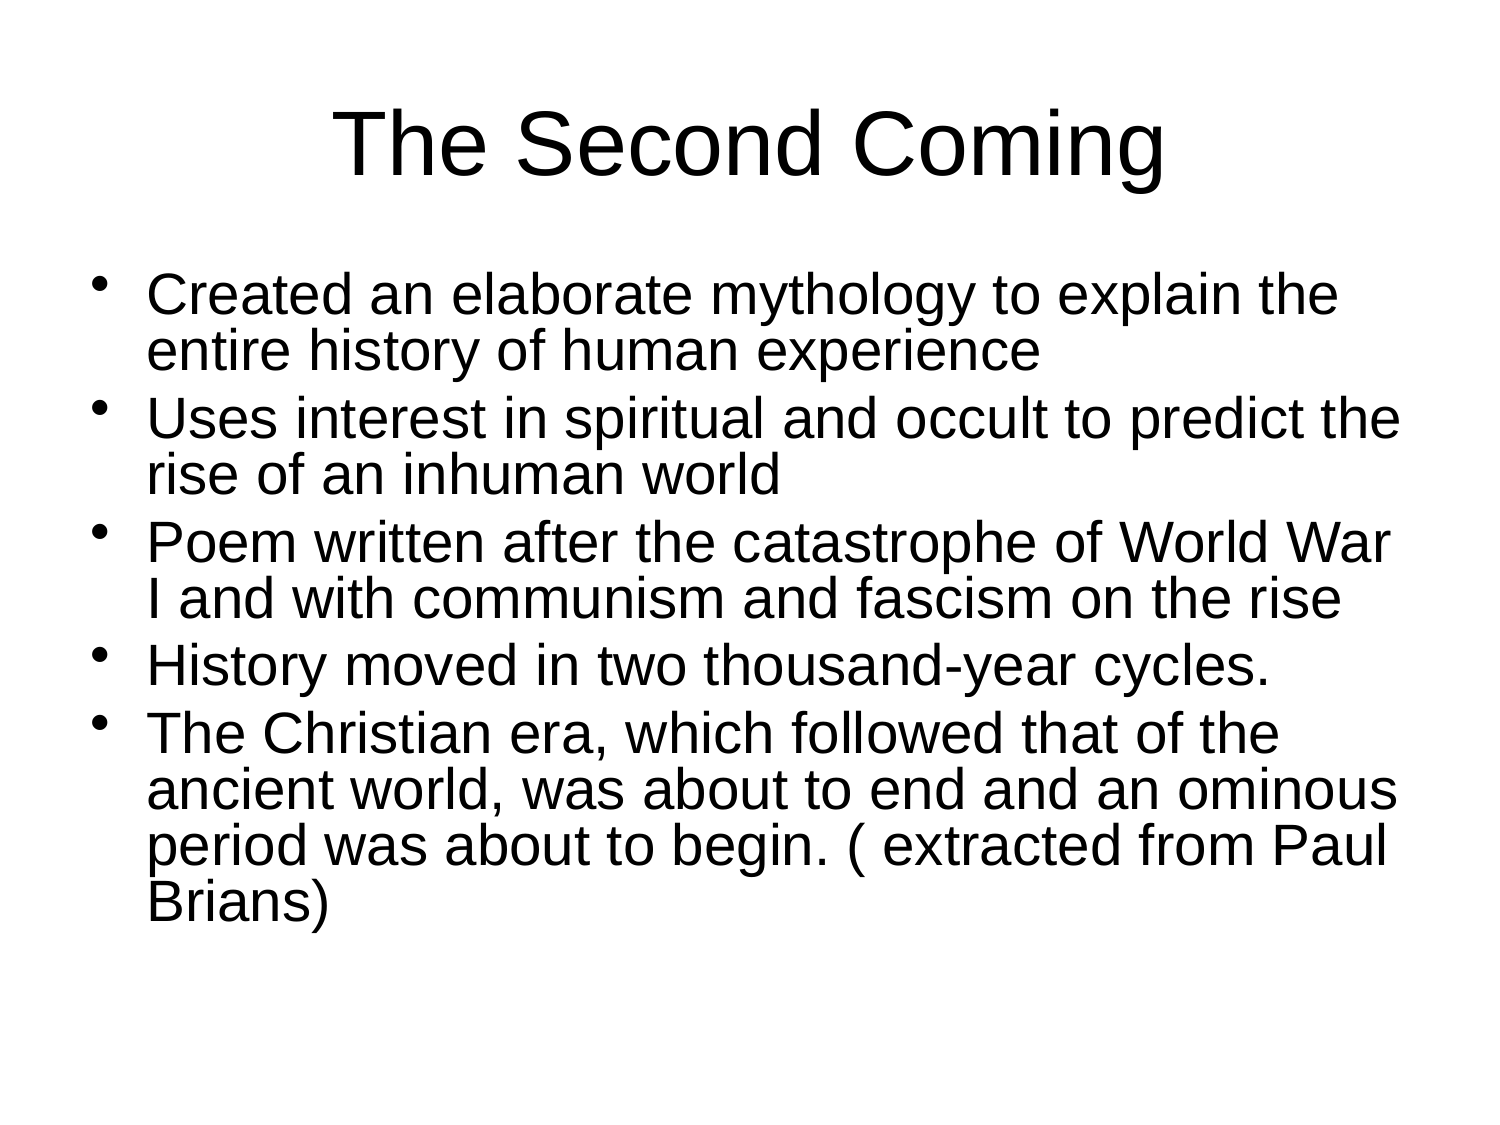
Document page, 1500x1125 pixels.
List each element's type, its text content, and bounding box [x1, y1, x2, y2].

list Created an elaborate mythology to explain the entire history of human experience Uses interest in spiritual and occult to predict the rise of an inhuman world Poem written after the catastrophe of World War I and with communism and fascism on the rise History moved in two thousand-year cycles. The Christian era, which followed that of the ancient world, was about to end and an ominous period was about to begin. ( extracted from Paul Brians) [75, 262, 1425, 1005]
title The Second Coming [75, 45, 1425, 233]
